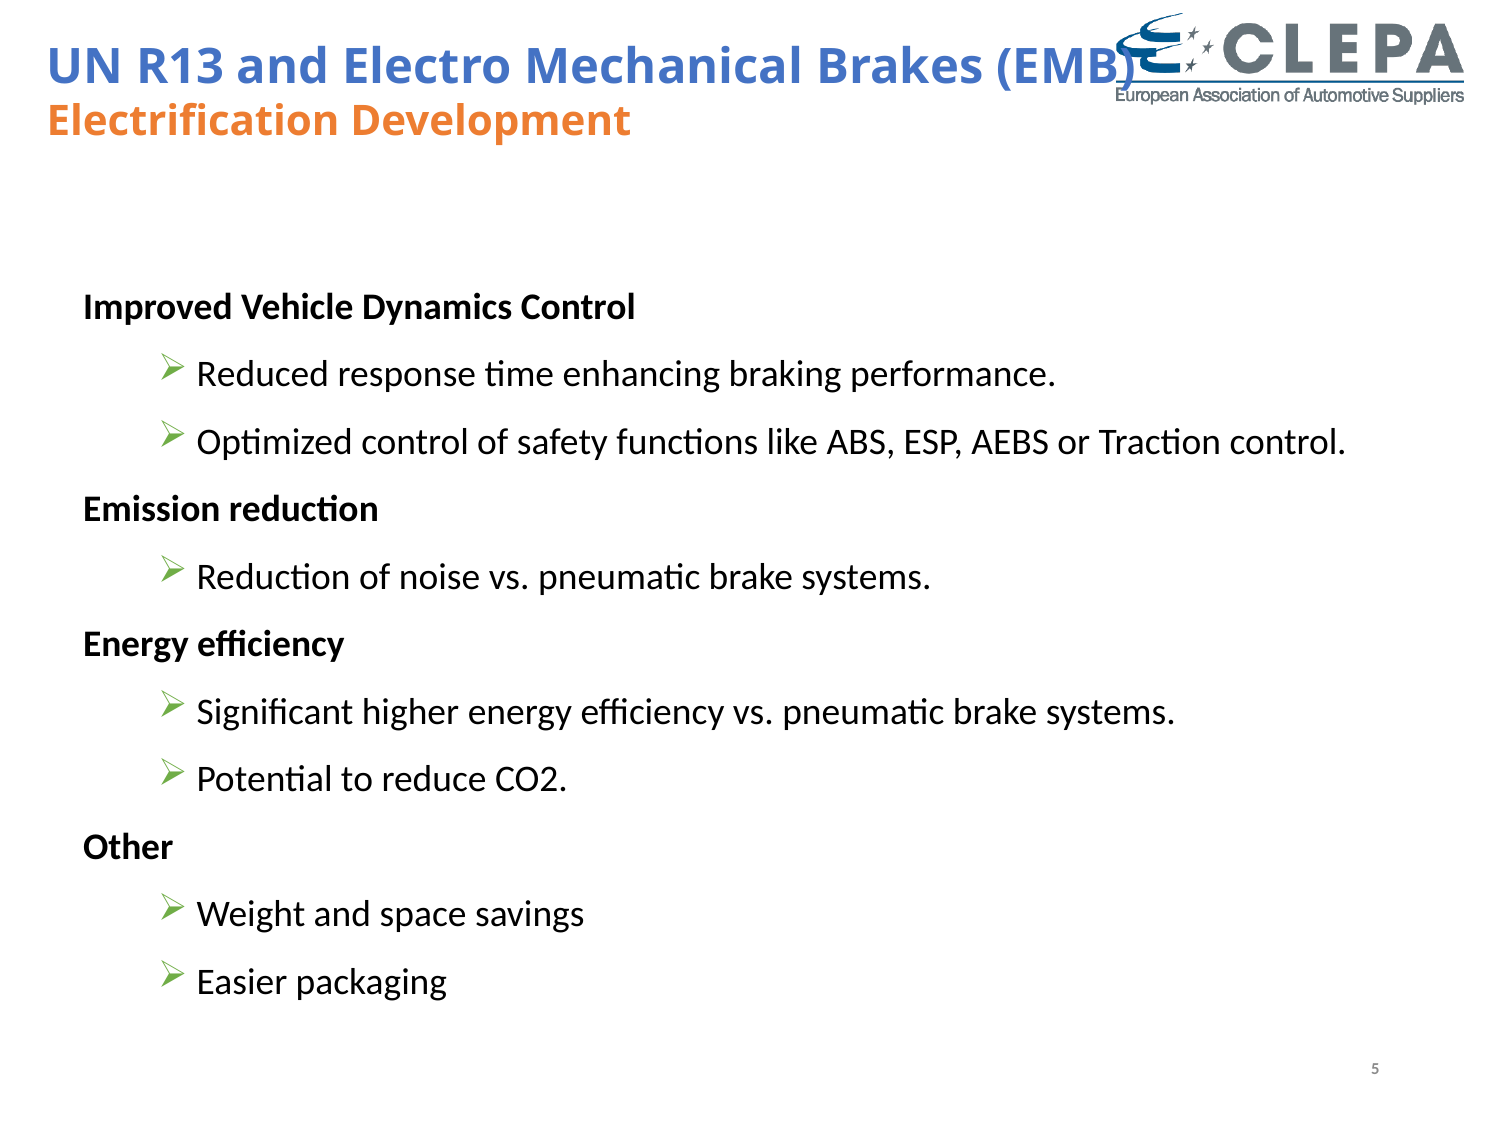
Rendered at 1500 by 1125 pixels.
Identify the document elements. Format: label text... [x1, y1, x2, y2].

text_box UN R13 and Electro Mechanical Brakes (EMB) Electrification Development [31, 26, 1190, 169]
picture [1116, 13, 1464, 105]
text_box Improved Vehicle Dynamics Control Reduced response time enhancing braking performance. Optimized control of safety functions like ABS, ESP, AEBS or Traction control. Emission reduction Reduction of noise vs. pneumatic brake systems. Energy efficiency Significant higher energy efficiency vs. pneumatic brake systems. Potential to reduce CO2. Other Weight and space savings Easier packaging [68, 251, 1461, 1077]
slide_number 5 [1057, 1038, 1395, 1098]
